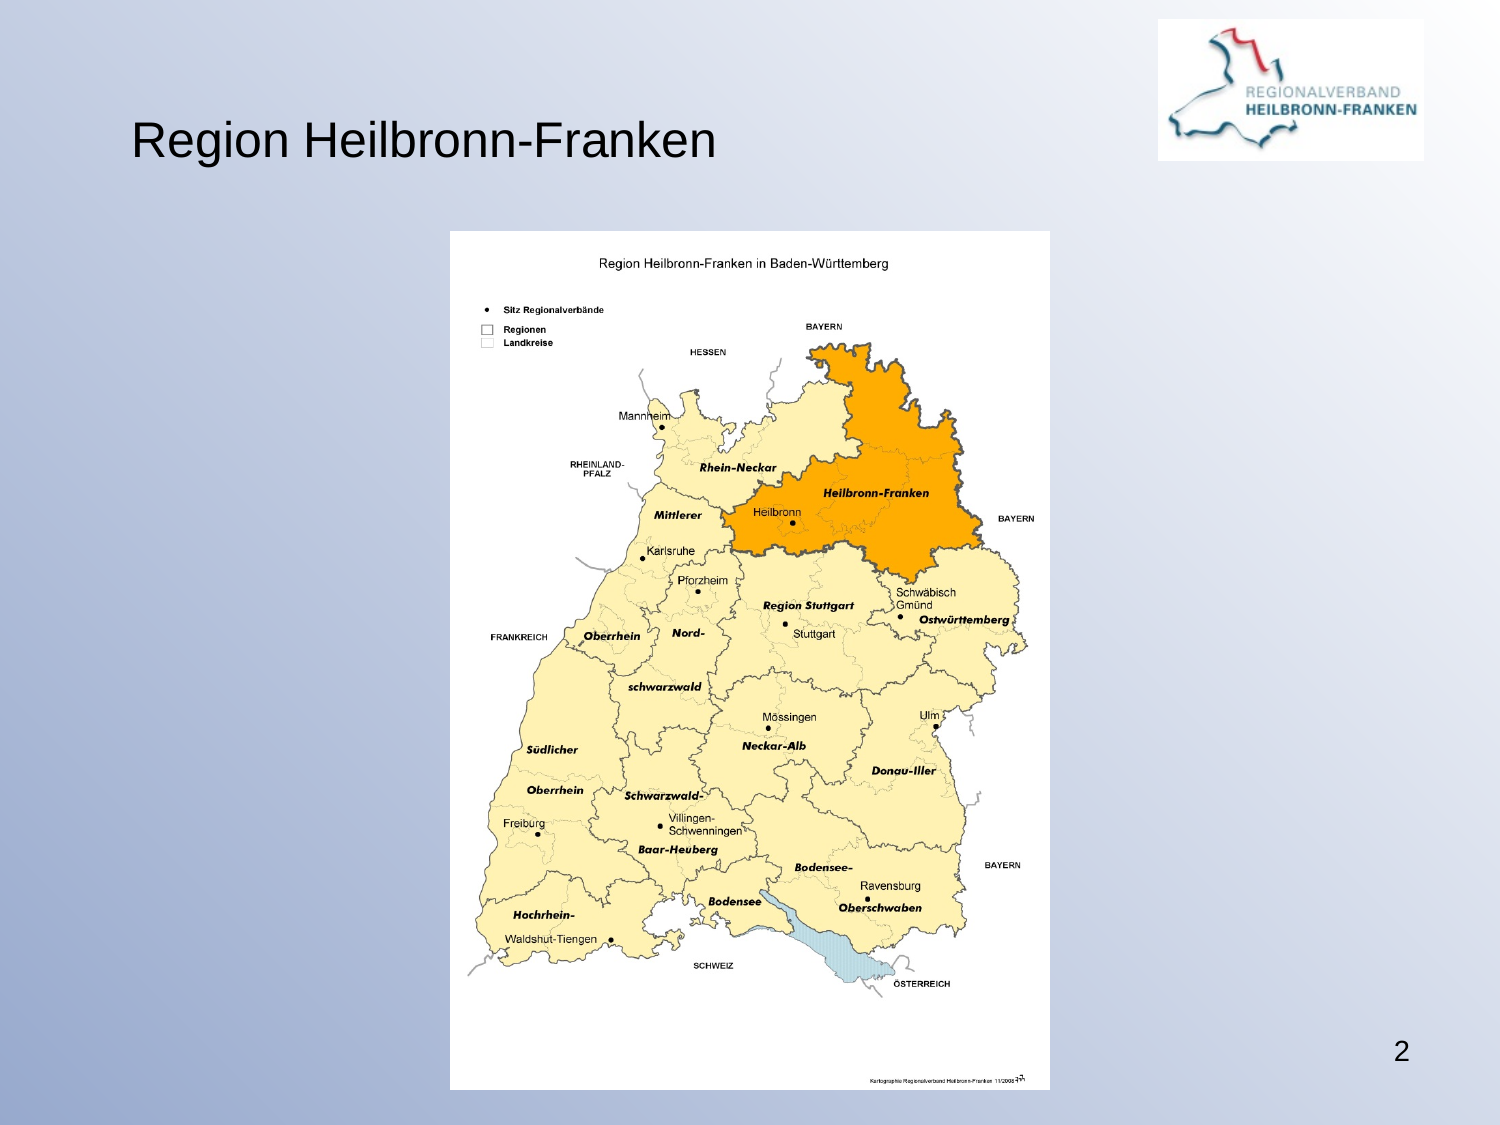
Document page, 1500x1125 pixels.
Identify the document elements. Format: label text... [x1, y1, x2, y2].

picture [450, 231, 1050, 1090]
slide_number 2 [1074, 1024, 1425, 1103]
title Region Heilbronn-Franken [116, 44, 1164, 232]
picture [1158, 19, 1424, 161]
